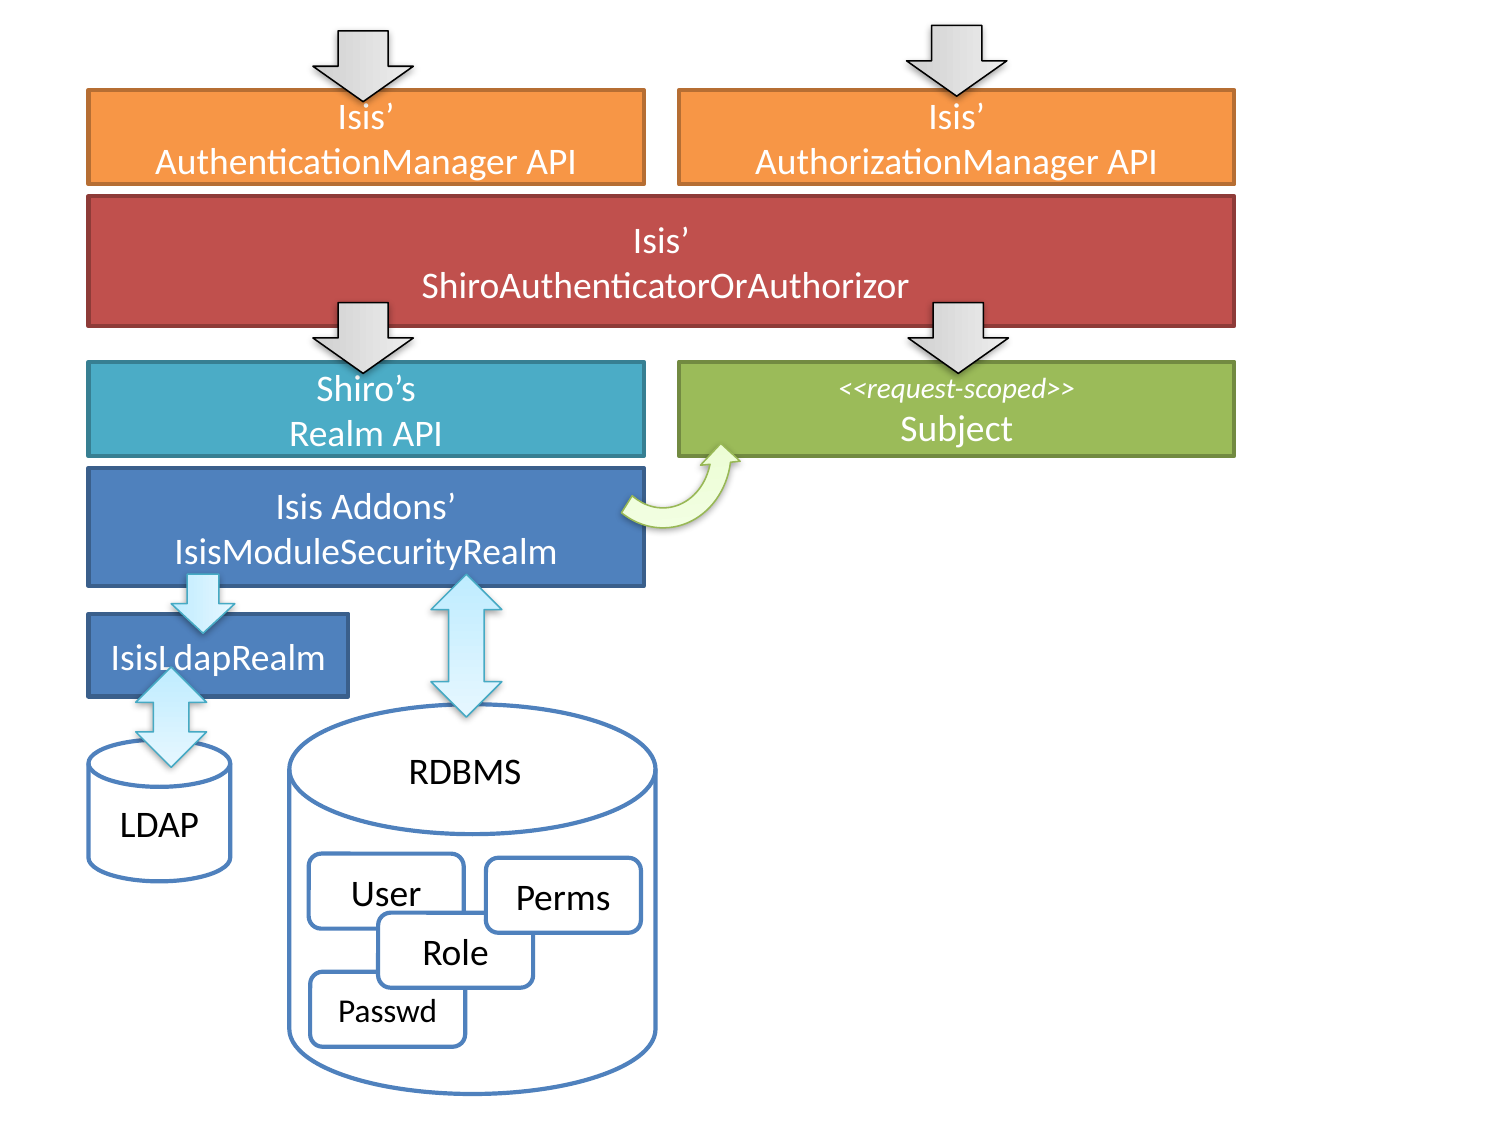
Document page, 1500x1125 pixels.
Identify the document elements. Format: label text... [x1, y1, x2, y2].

text_box Role [375, 910, 536, 990]
text_box IsisLdapRealm [86, 612, 350, 699]
text_box [287, 702, 658, 1097]
text_box Passwd [308, 969, 468, 1049]
text_box Isis Addons’ IsisModuleSecurityRealm [86, 466, 646, 588]
text_box <<request-scoped>> Subject [677, 360, 1236, 458]
text_box [312, 301, 415, 375]
text_box Shiro’s Realm API [86, 360, 646, 458]
text_box User [306, 851, 466, 931]
text_box Perms [483, 855, 644, 935]
text_box [907, 301, 1010, 375]
text_box Isis’ ShiroAuthenticatorOrAuthorizor [86, 194, 1236, 328]
text_box [170, 573, 236, 634]
text_box [905, 24, 1008, 97]
text_box [312, 30, 415, 103]
text_box [620, 442, 741, 529]
text_box RDBMS [393, 739, 537, 800]
text_box Isis’ AuthenticationManager API [86, 88, 646, 186]
text_box [430, 573, 503, 718]
text_box [134, 666, 208, 768]
text_box LDAP [86, 739, 233, 884]
text_box Isis’ AuthorizationManager API [677, 88, 1236, 186]
